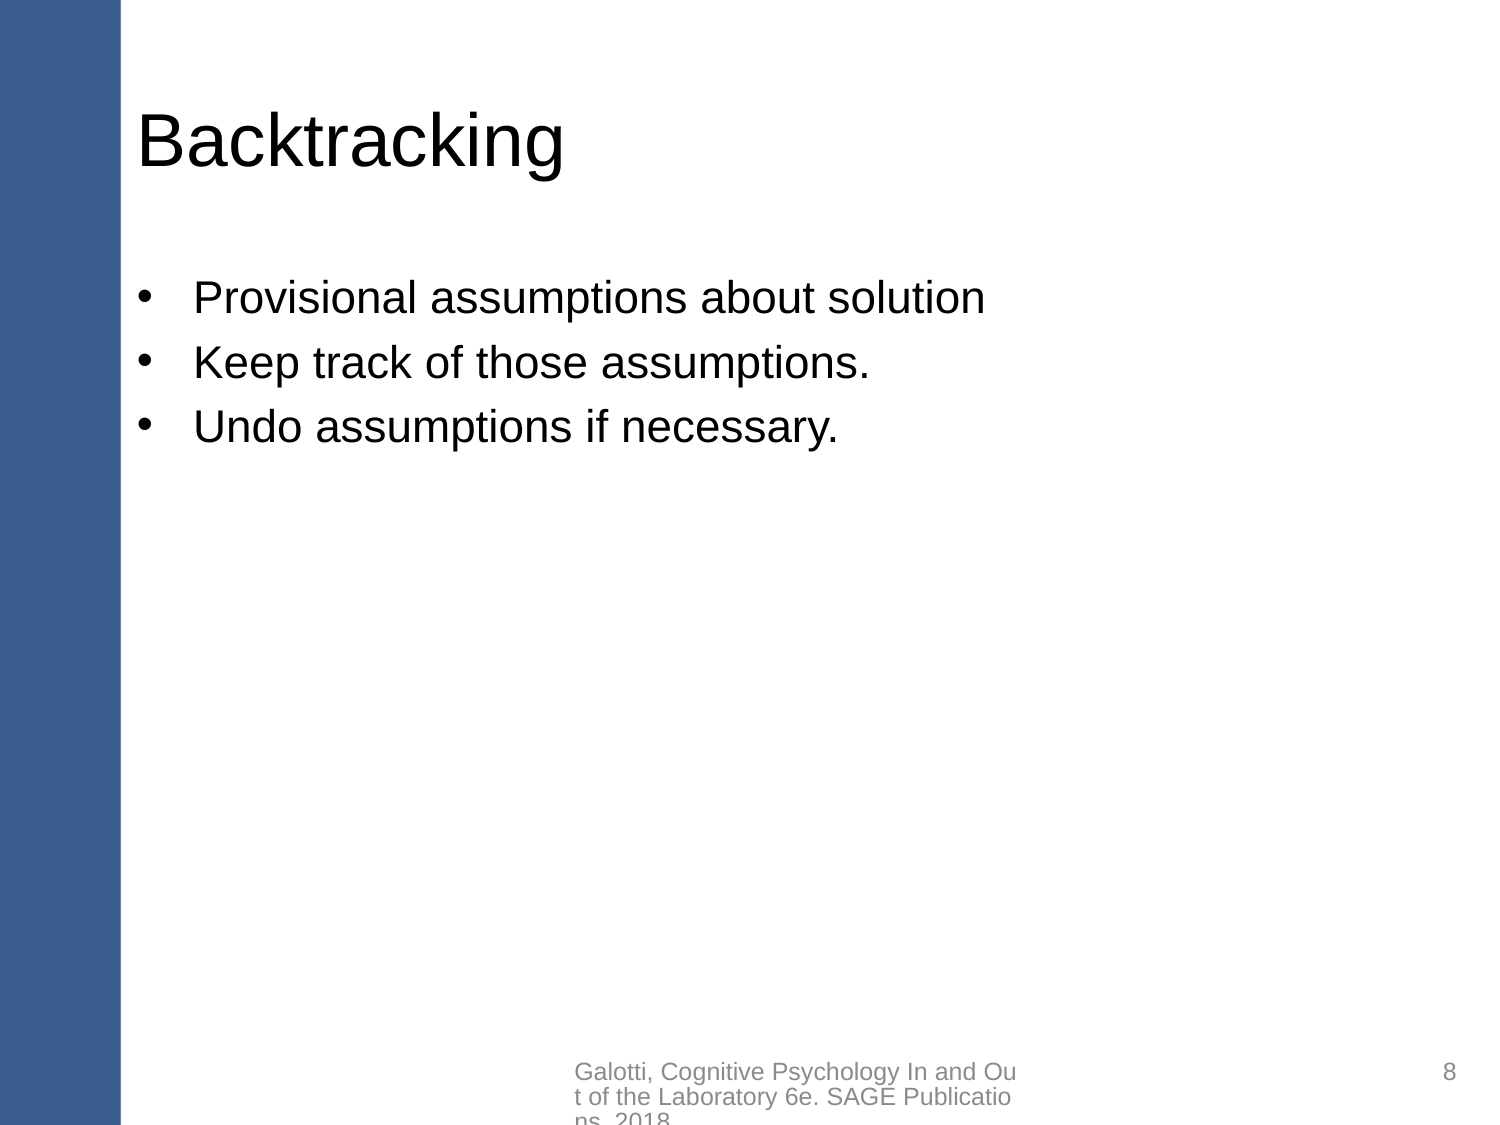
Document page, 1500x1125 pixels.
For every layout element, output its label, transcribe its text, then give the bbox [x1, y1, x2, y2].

title Backtracking [121, 43, 1472, 231]
picture [0, 0, 1500, 1125]
slide_number 8 [1121, 1040, 1472, 1101]
footer Galotti, Cognitive Psychology In and Out of the Laboratory 6e. SAGE Publications, 2018. [559, 1040, 1035, 1101]
list Provisional assumptions about solution Keep track of those assumptions. Undo assumptions if necessary. [121, 260, 1472, 1004]
